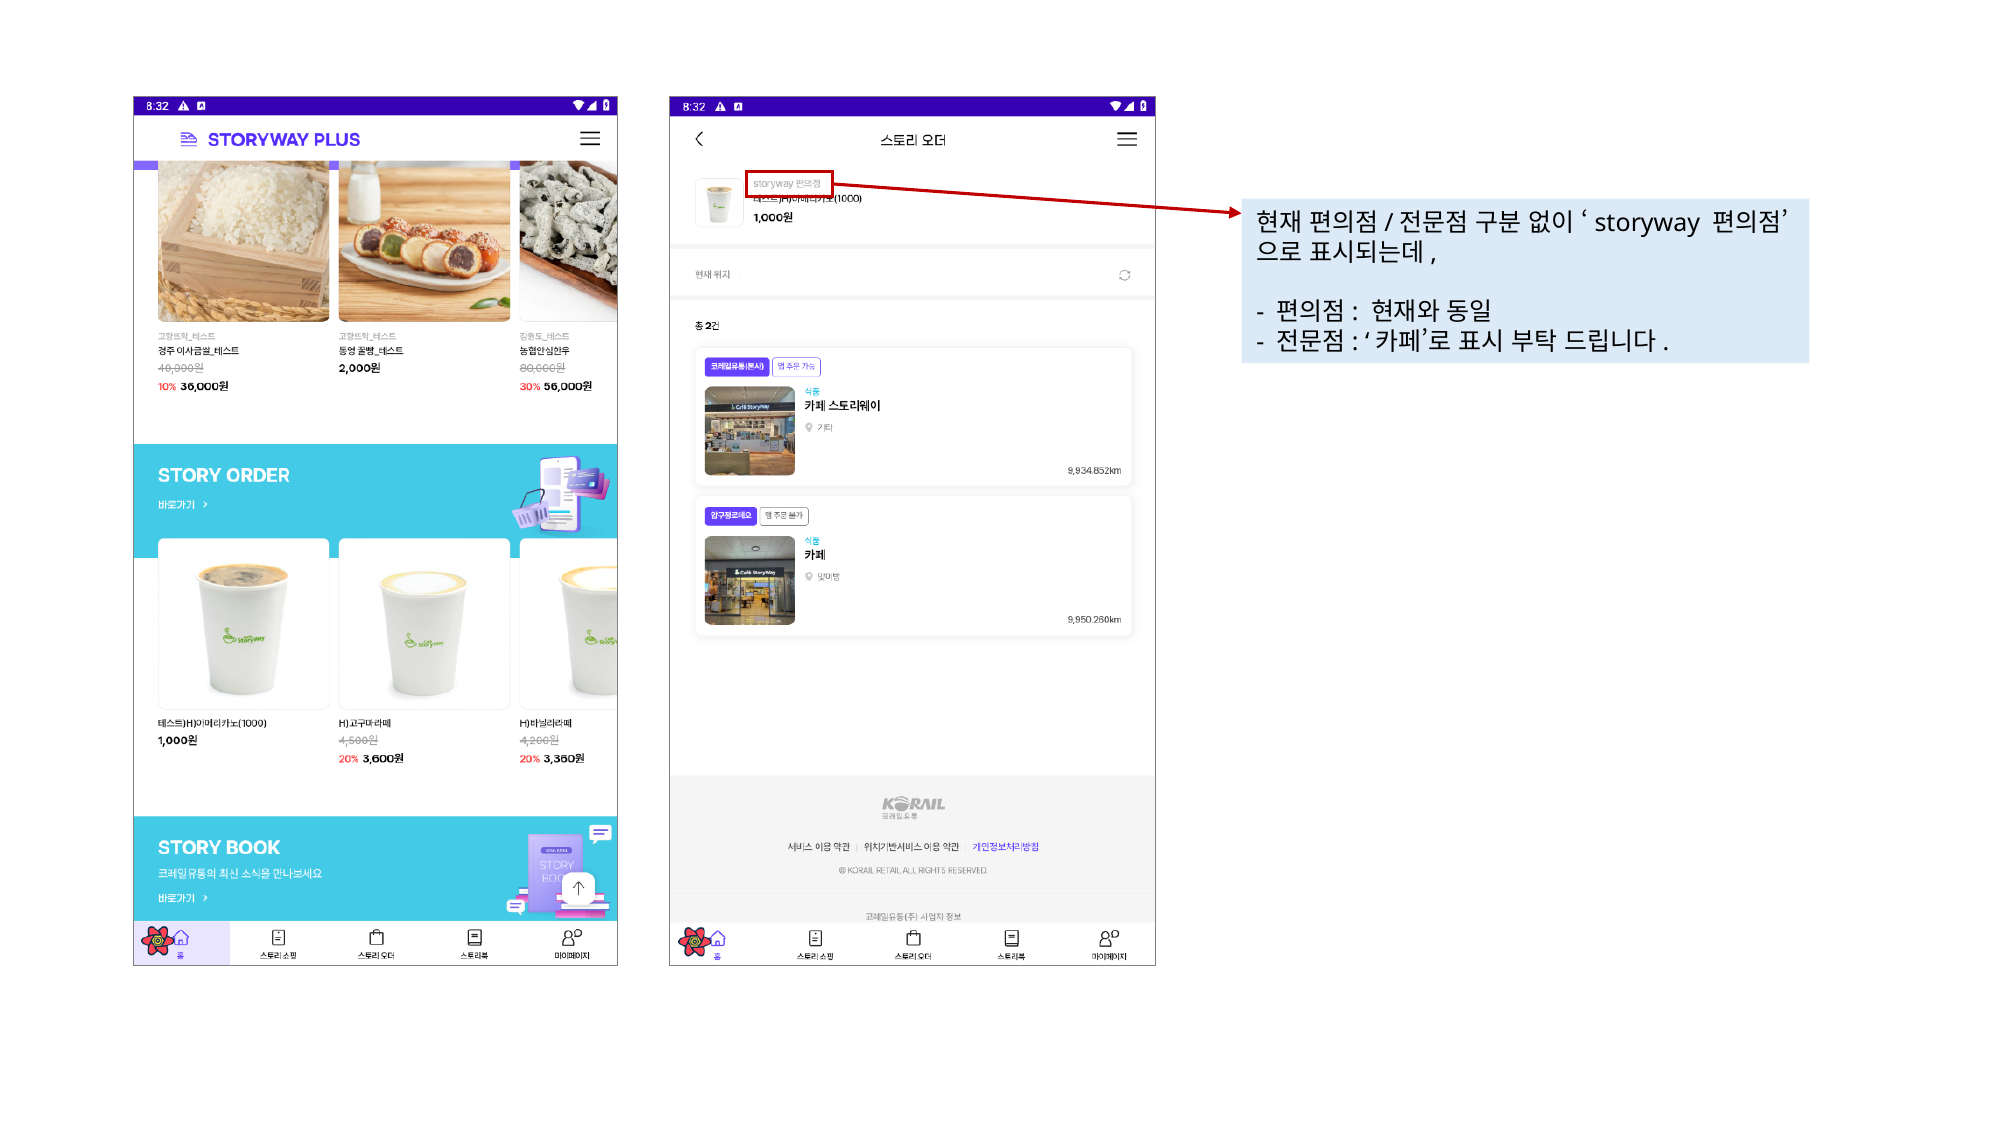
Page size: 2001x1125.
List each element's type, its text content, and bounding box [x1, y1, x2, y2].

picture [132, 96, 619, 967]
picture [669, 96, 1157, 967]
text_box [832, 183, 1243, 214]
text_box 현재 편의점/전문점 구분 없이 ‘storyway 편의점’으로 표시되는데, - 편의점: 현재와 동일 - 전문점: ‘카페’로 표시 부탁 드립니다. [1241, 198, 1810, 364]
